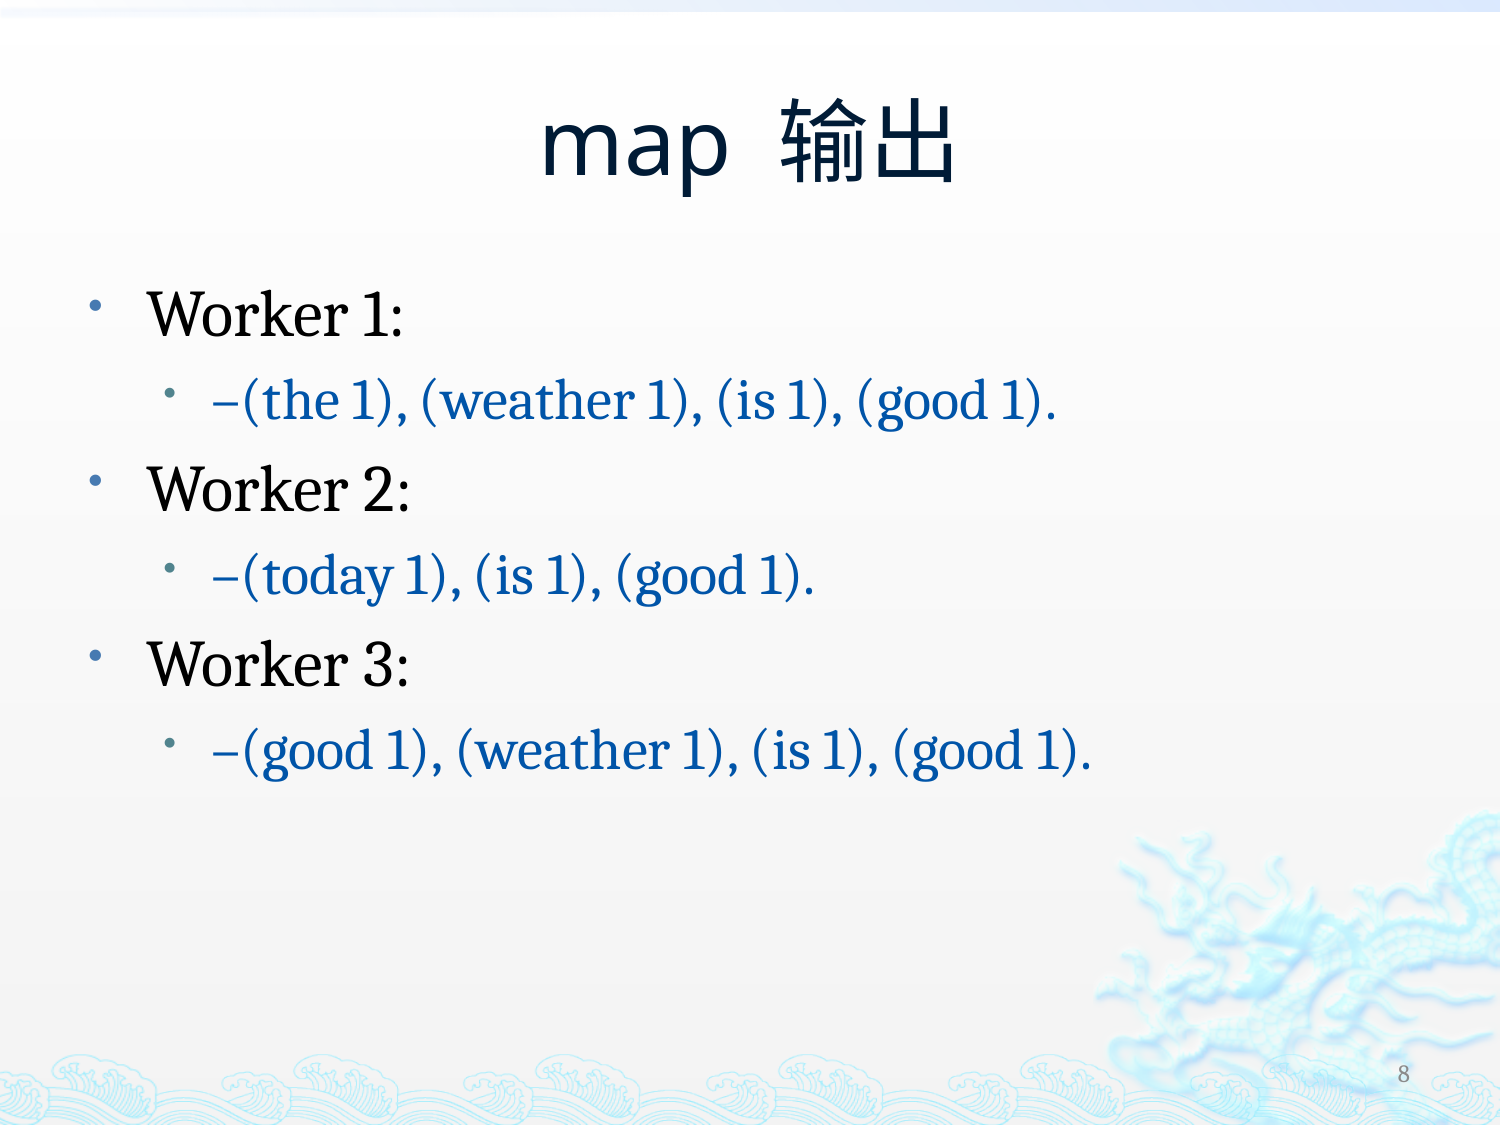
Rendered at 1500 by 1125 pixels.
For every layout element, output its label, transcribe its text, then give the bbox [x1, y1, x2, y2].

list Worker 1: –(the 1), (weather 1), (is 1), (good 1). Worker 2: –(today 1), (is 1), (good 1). Worker 3: –(good 1), (weather 1), (is 1), (good 1). [75, 262, 1425, 1005]
slide_number 8 [1074, 1042, 1425, 1103]
title map 输出 [75, 45, 1425, 233]
